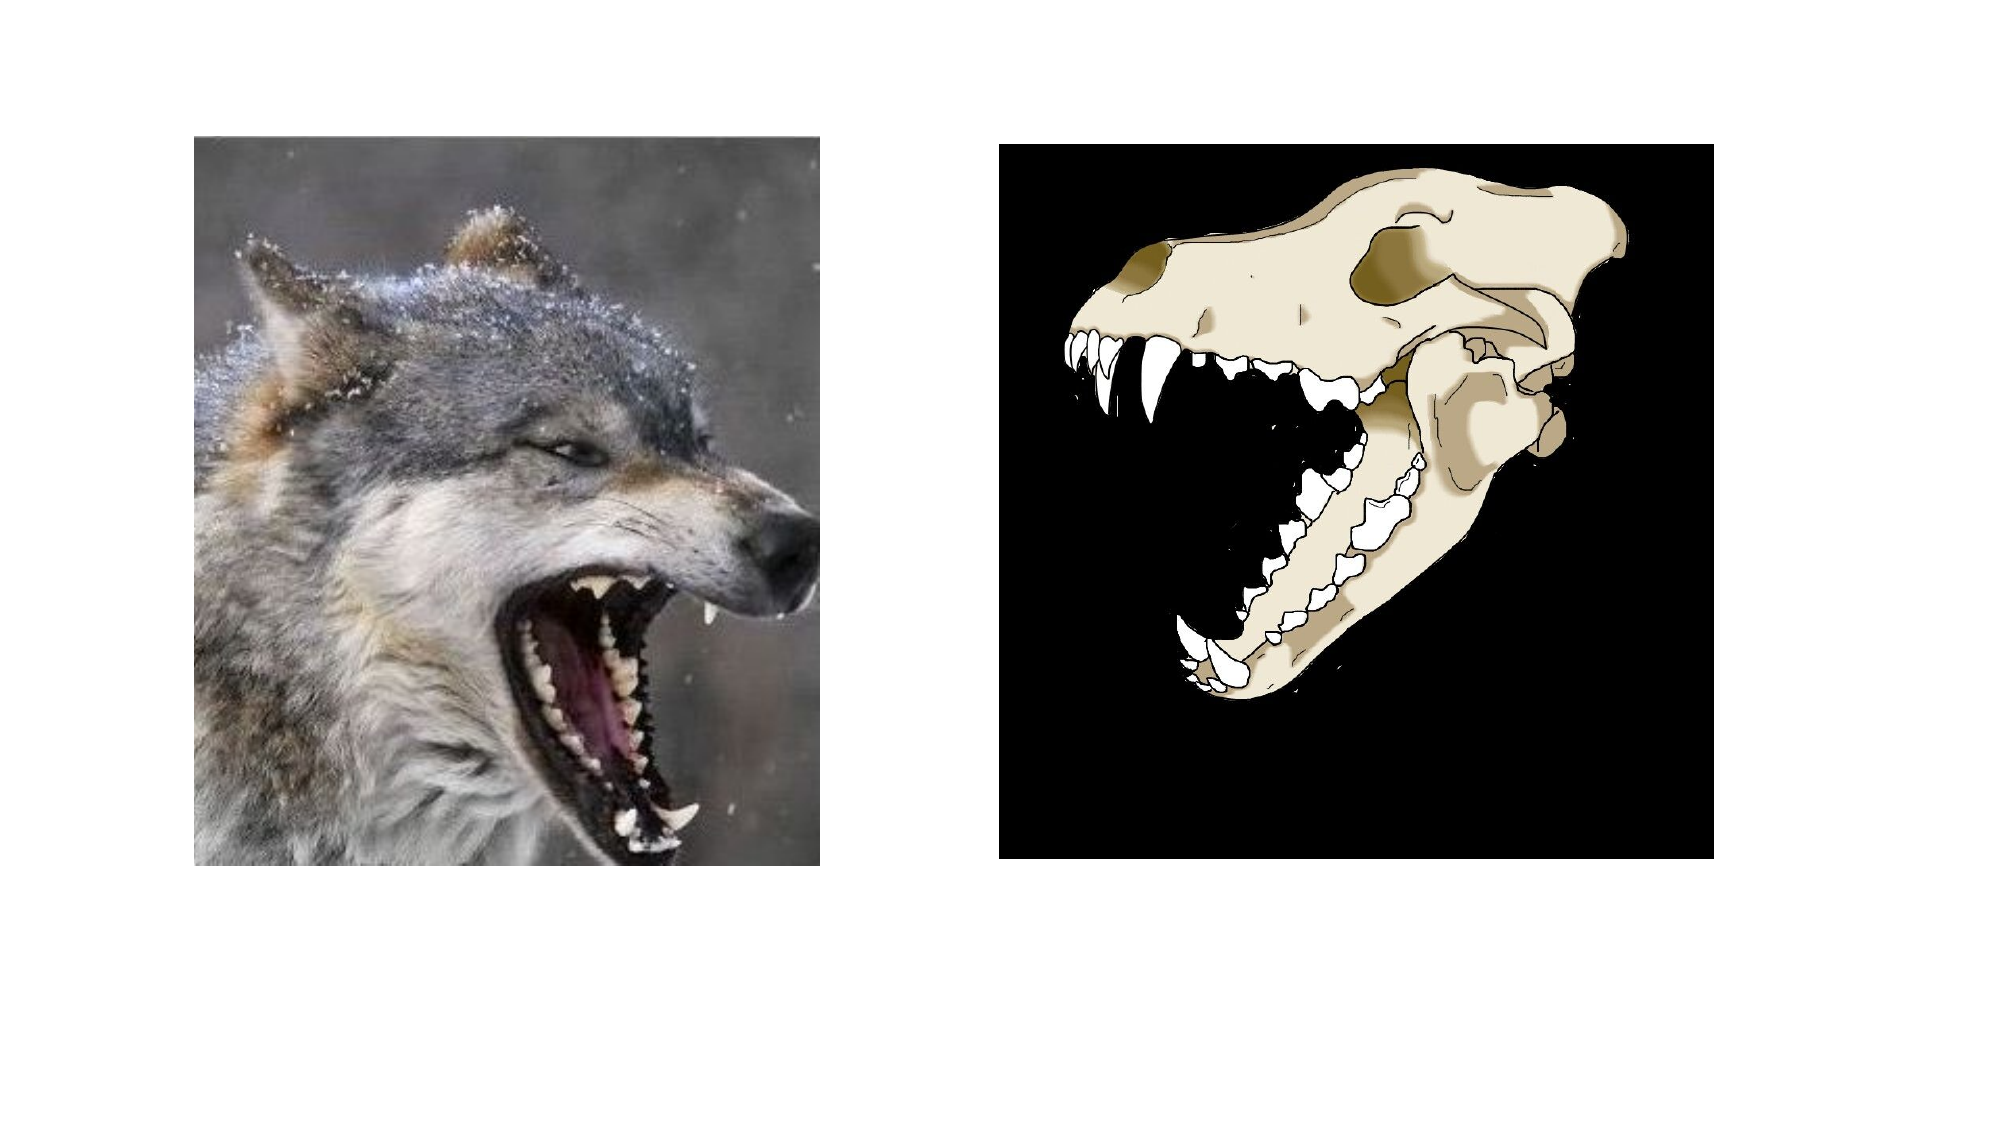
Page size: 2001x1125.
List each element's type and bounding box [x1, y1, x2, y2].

list [999, 144, 1714, 859]
picture [194, 136, 820, 866]
